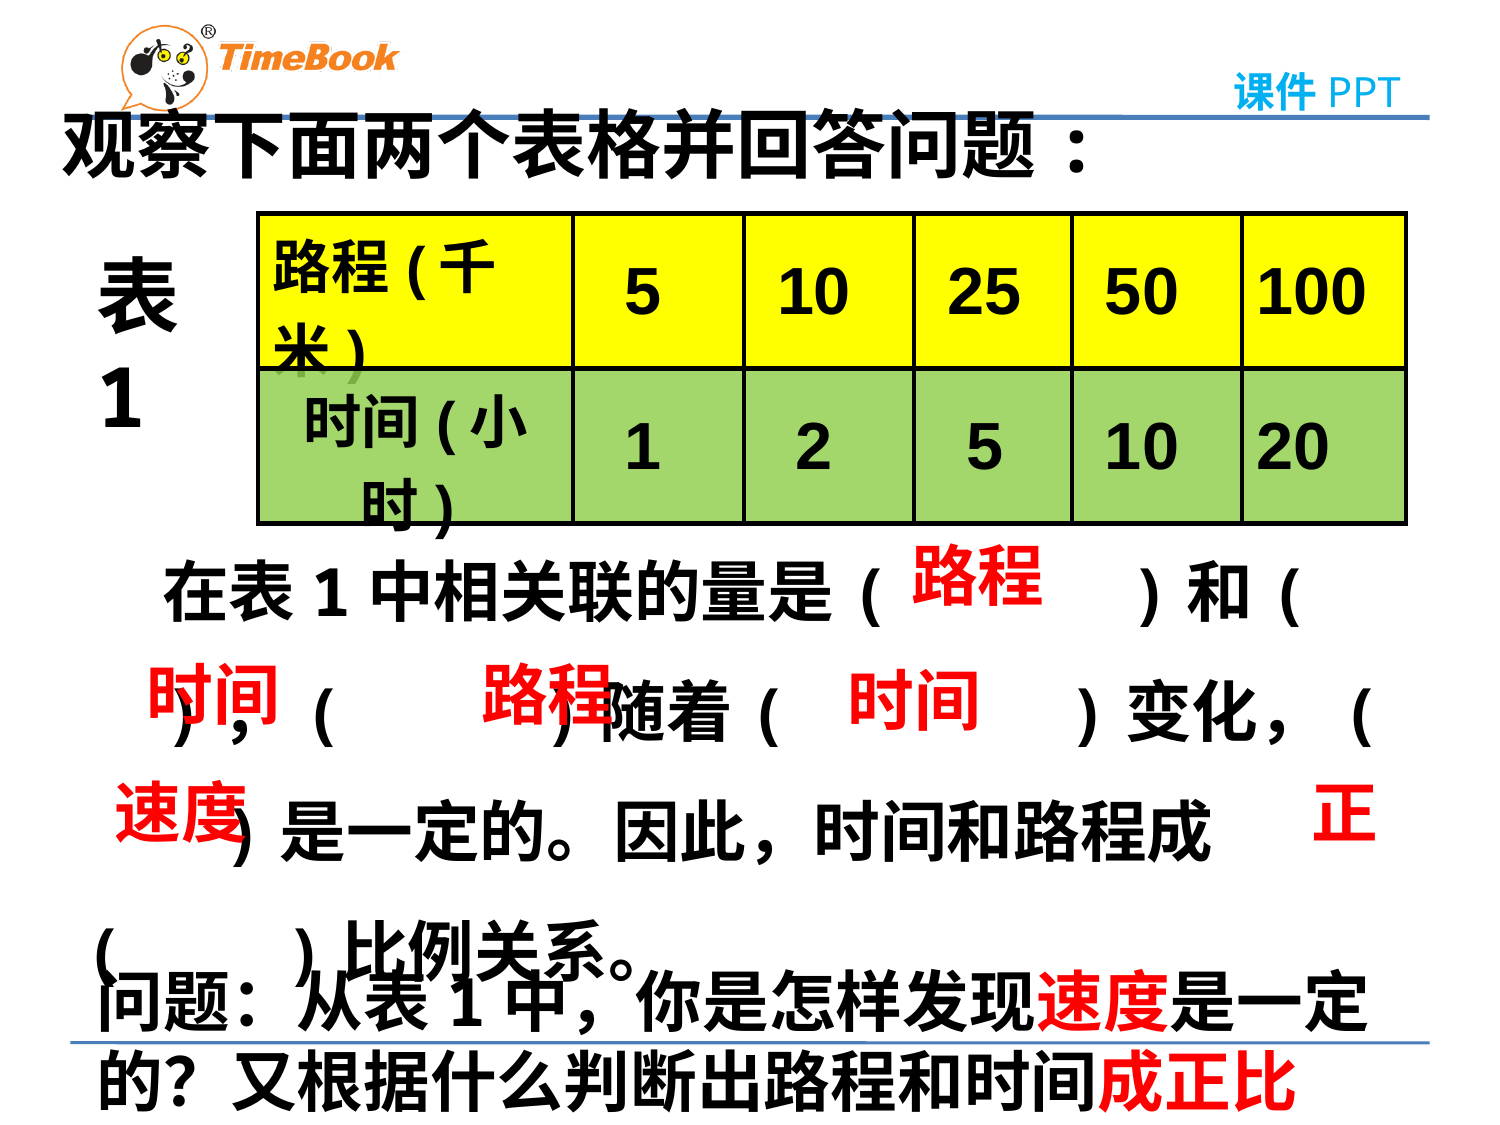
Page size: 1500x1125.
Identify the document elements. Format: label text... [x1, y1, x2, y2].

table_cell 20 [1244, 371, 1404, 521]
table_cell 5 [916, 371, 1070, 521]
text_box 时间 [832, 651, 1036, 746]
text_box 观察下面两个表格并回答问题: [46, 107, 1240, 191]
table_header 50 [1074, 216, 1240, 366]
text_box 在表1中相关联的量是( )和( )，( )随着( )变化，( )是一定的。因此，时间和路程成( )比例关系。 [70, 502, 1454, 998]
text_box 正 [1296, 763, 1436, 858]
text_box 时间 [132, 645, 305, 740]
text_box 表1 [81, 236, 254, 452]
table_header 25 [916, 216, 1070, 366]
table_header 10 [746, 216, 912, 366]
text_box 路程 [466, 645, 638, 740]
table_cell 10 [1074, 371, 1240, 521]
text_box 速度 [53, 763, 358, 858]
table_header 路程(千米) [260, 216, 571, 366]
table_cell 时间(小时) [260, 371, 571, 521]
table_header 5 [575, 216, 742, 366]
text_box 问题：从表1中，你是怎样发现速度是一定的？又根据什么判断出路程和时间成正比例？ [81, 952, 1418, 1125]
picture [118, 22, 408, 107]
table_cell 2 [746, 371, 912, 521]
table_cell 1 [575, 371, 742, 521]
table_header 100 [1244, 216, 1404, 366]
text_box 路程 [896, 526, 1069, 621]
